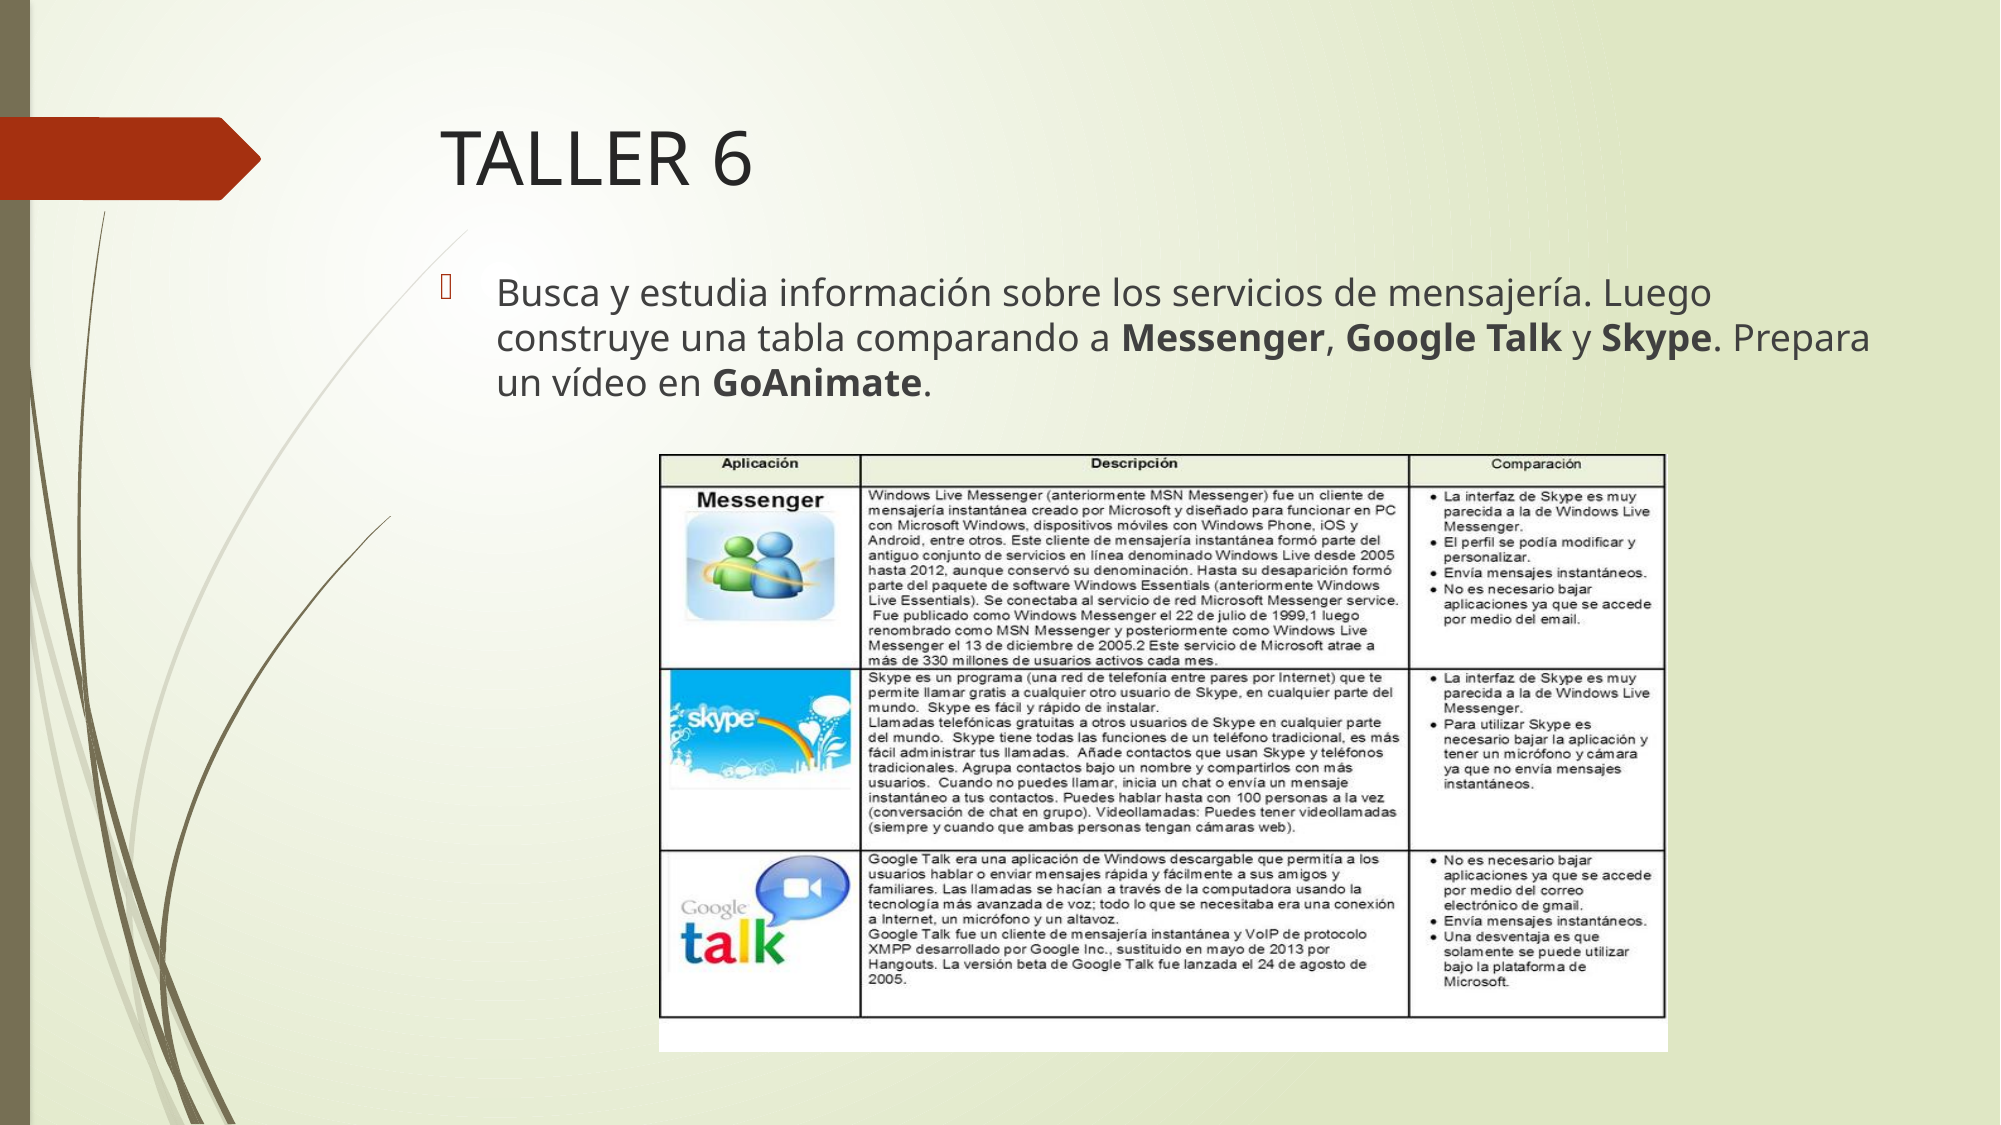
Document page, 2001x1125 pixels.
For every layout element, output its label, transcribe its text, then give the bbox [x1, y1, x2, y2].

list Busca y estudia información sobre los servicios de mensajería. Luego construye una tabla comparando a Messenger, Google Talk y Skype. Prepara un vídeo en GoAnimate. [424, 261, 1888, 1052]
title TALLER 6 [425, 102, 1888, 261]
picture [659, 454, 1669, 1052]
